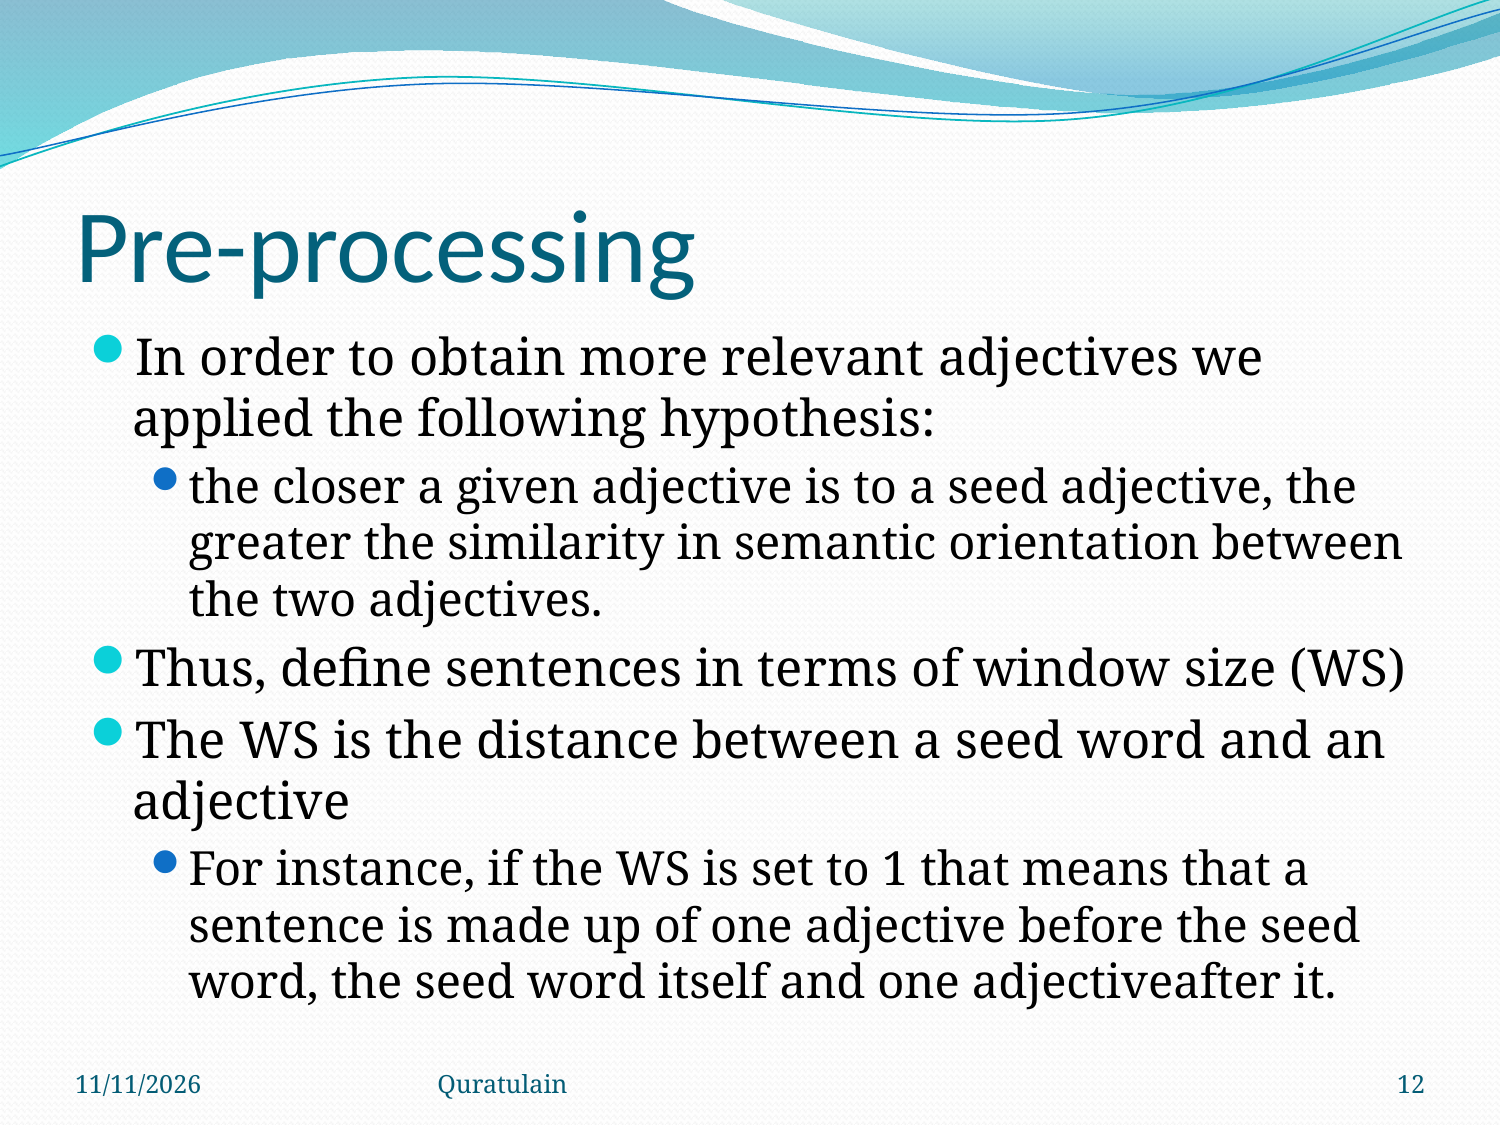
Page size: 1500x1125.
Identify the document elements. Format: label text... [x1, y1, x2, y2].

footer Quratulain [437, 1042, 988, 1103]
list In order to obtain more relevant adjectives we applied the following hypothesis: the closer a given adjective is to a seed adjective, the greater the similarity in semantic orientation between the two adjectives. Thus, define sentences in terms of window size (WS) The WS is the distance between a seed word and an adjective For instance, if the WS is set to 1 that means that a sentence is made up of one adjective before the seed word, the seed word itself and one adjectiveafter it. [75, 317, 1425, 1038]
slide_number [75, 1042, 425, 1103]
slide_number 12 [1299, 1042, 1425, 1103]
title Pre-processing [75, 115, 1425, 303]
